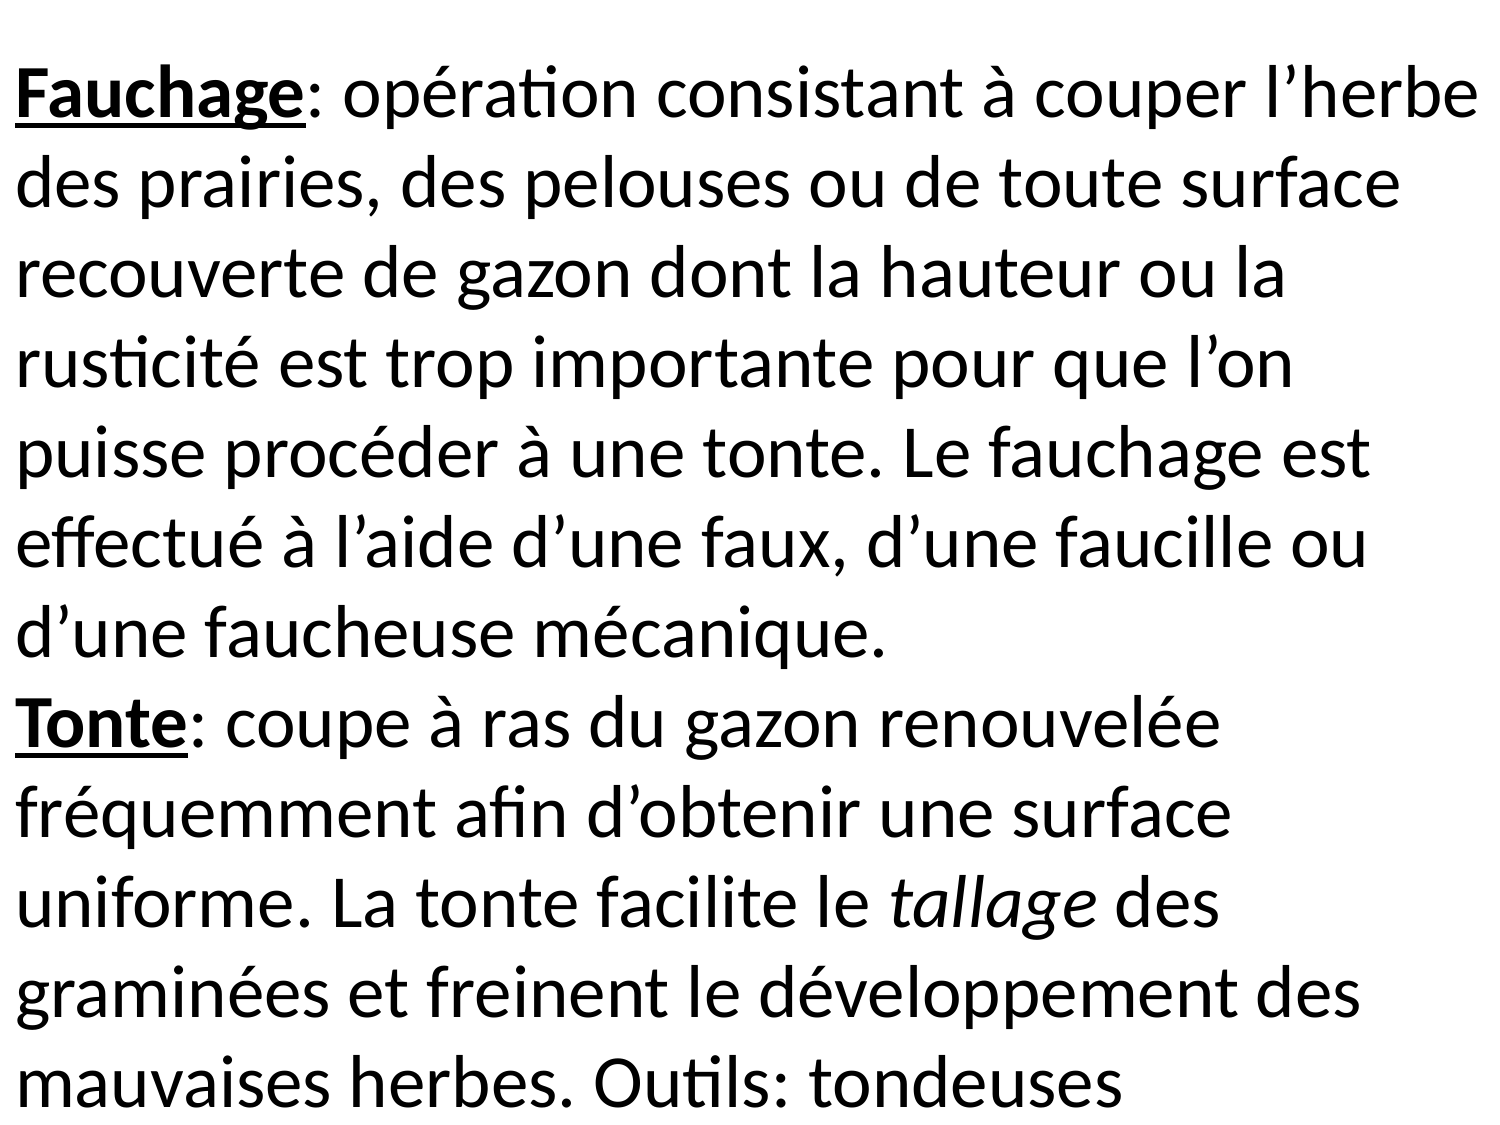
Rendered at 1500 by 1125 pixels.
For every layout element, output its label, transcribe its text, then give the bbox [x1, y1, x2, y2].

title Fauchage: opération consistant à couper l’herbe des prairies, des pelouses ou de toute surface recouverte de gazon dont la hauteur ou la rusticité est trop importante pour que l’on puisse procéder à une tonte. Le fauchage est effectué à l’aide d’une faux, d’une faucille ou d’une faucheuse mécanique. Tonte: coupe à ras du gazon renouvelée fréquemment afin d’obtenir une surface uniforme. La tonte facilite le tallage des graminées et freinent le développement des mauvaises herbes. Outils: tondeuses [0, 0, 1500, 1125]
